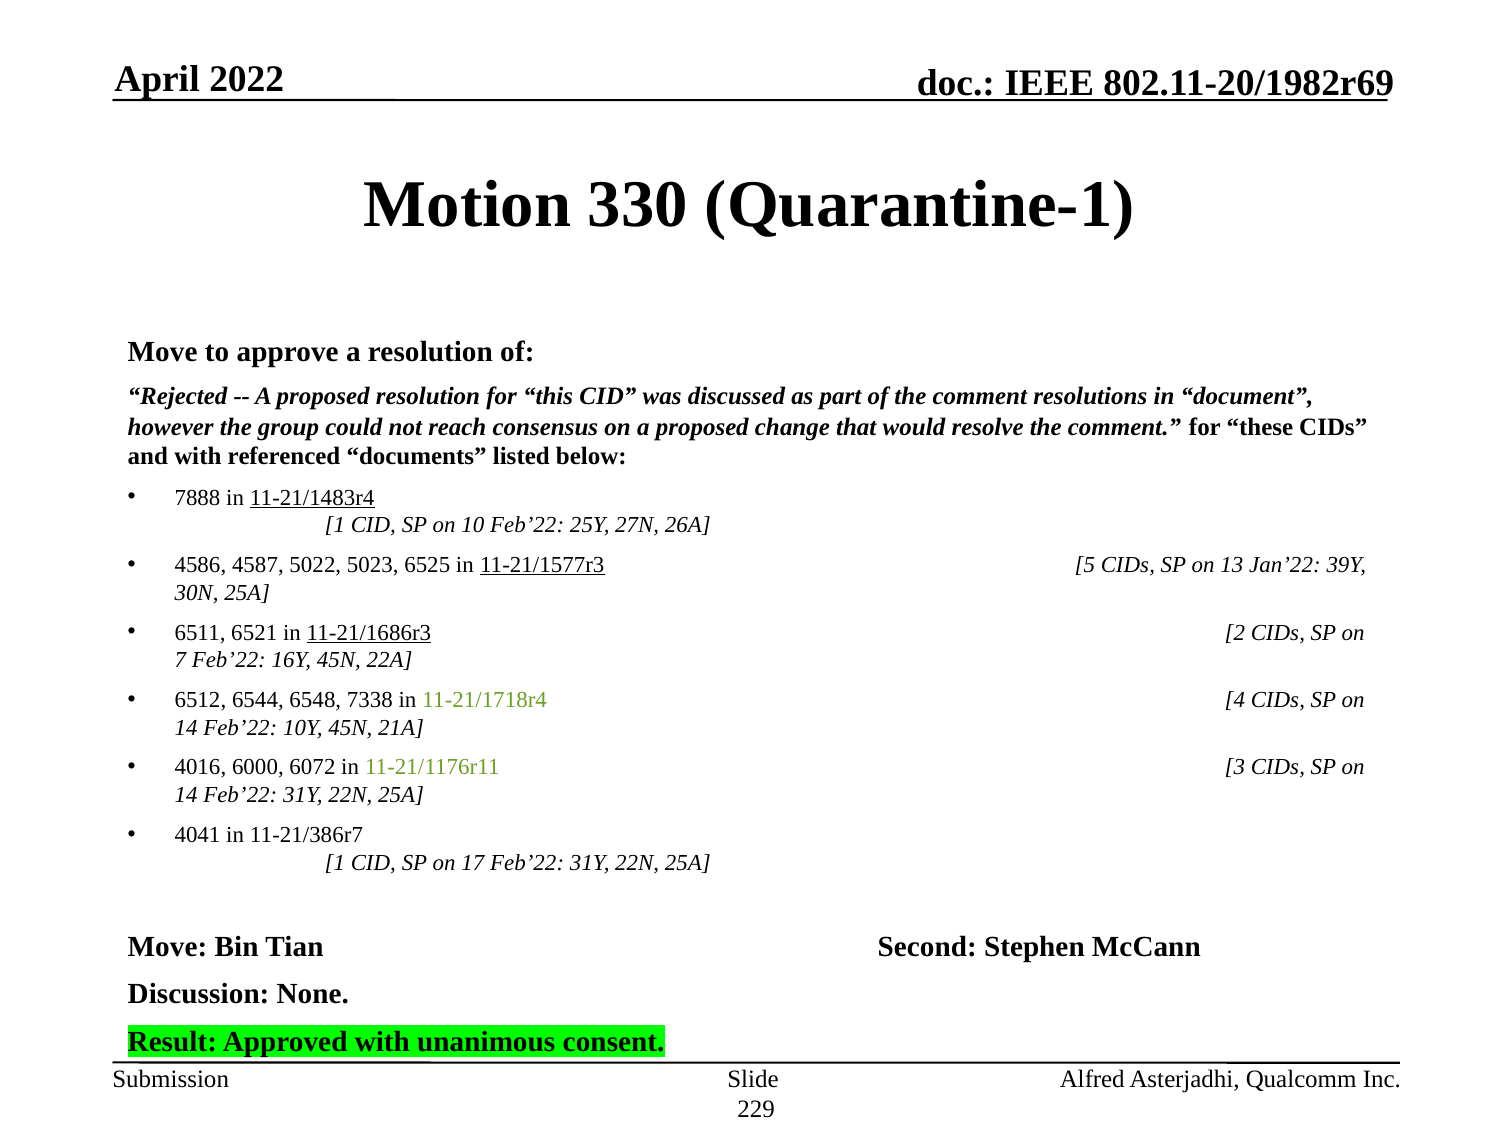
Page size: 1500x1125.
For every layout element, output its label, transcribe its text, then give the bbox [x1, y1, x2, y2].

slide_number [114, 54, 423, 100]
list Move to approve a resolution of: “Rejected -- A proposed resolution for “this CID” was discussed as part of the comment resolutions in “document”, however the group could not reach consensus on a proposed change that would resolve the comment.” for “these CIDs” and with referenced “documents” listed below: 7888 in 11-21/1483r4 [1 CID, SP on 10 Feb’22: 25Y, 27N, 26A] 4586, 4587, 5022, 5023, 6525 in 11-21/1577r3 [5 CIDs, SP on 13 Jan’22: 39Y, 30N, 25A] 6511, 6521 in 11-21/1686r3 [2 CIDs, SP on 7 Feb’22: 16Y, 45N, 22A] 6512, 6544, 6548, 7338 in 11-21/1718r4 [4 CIDs, SP on 14 Feb’22: 10Y, 45N, 21A] 4016, 6000, 6072 in 11-21/1176r11 [3 CIDs, SP on 14 Feb’22: 31Y, 22N, 25A] 4041 in 11-21/386r7 [1 CID, SP on 17 Feb’22: 31Y, 22N, 25A] Move: Bin Tian Second: Stephen McCann Discussion: None. Result: Approved with unanimous consent. Note: CIDs that have been discussed and for which the group could not reach consensus. [112, 324, 1388, 1063]
title Motion 330 (Quarantine-1) [112, 112, 1388, 288]
slide_number Slide 229 [712, 1061, 800, 1123]
footer Alfred Asterjadhi, Qualcomm Inc. [878, 1061, 1402, 1093]
